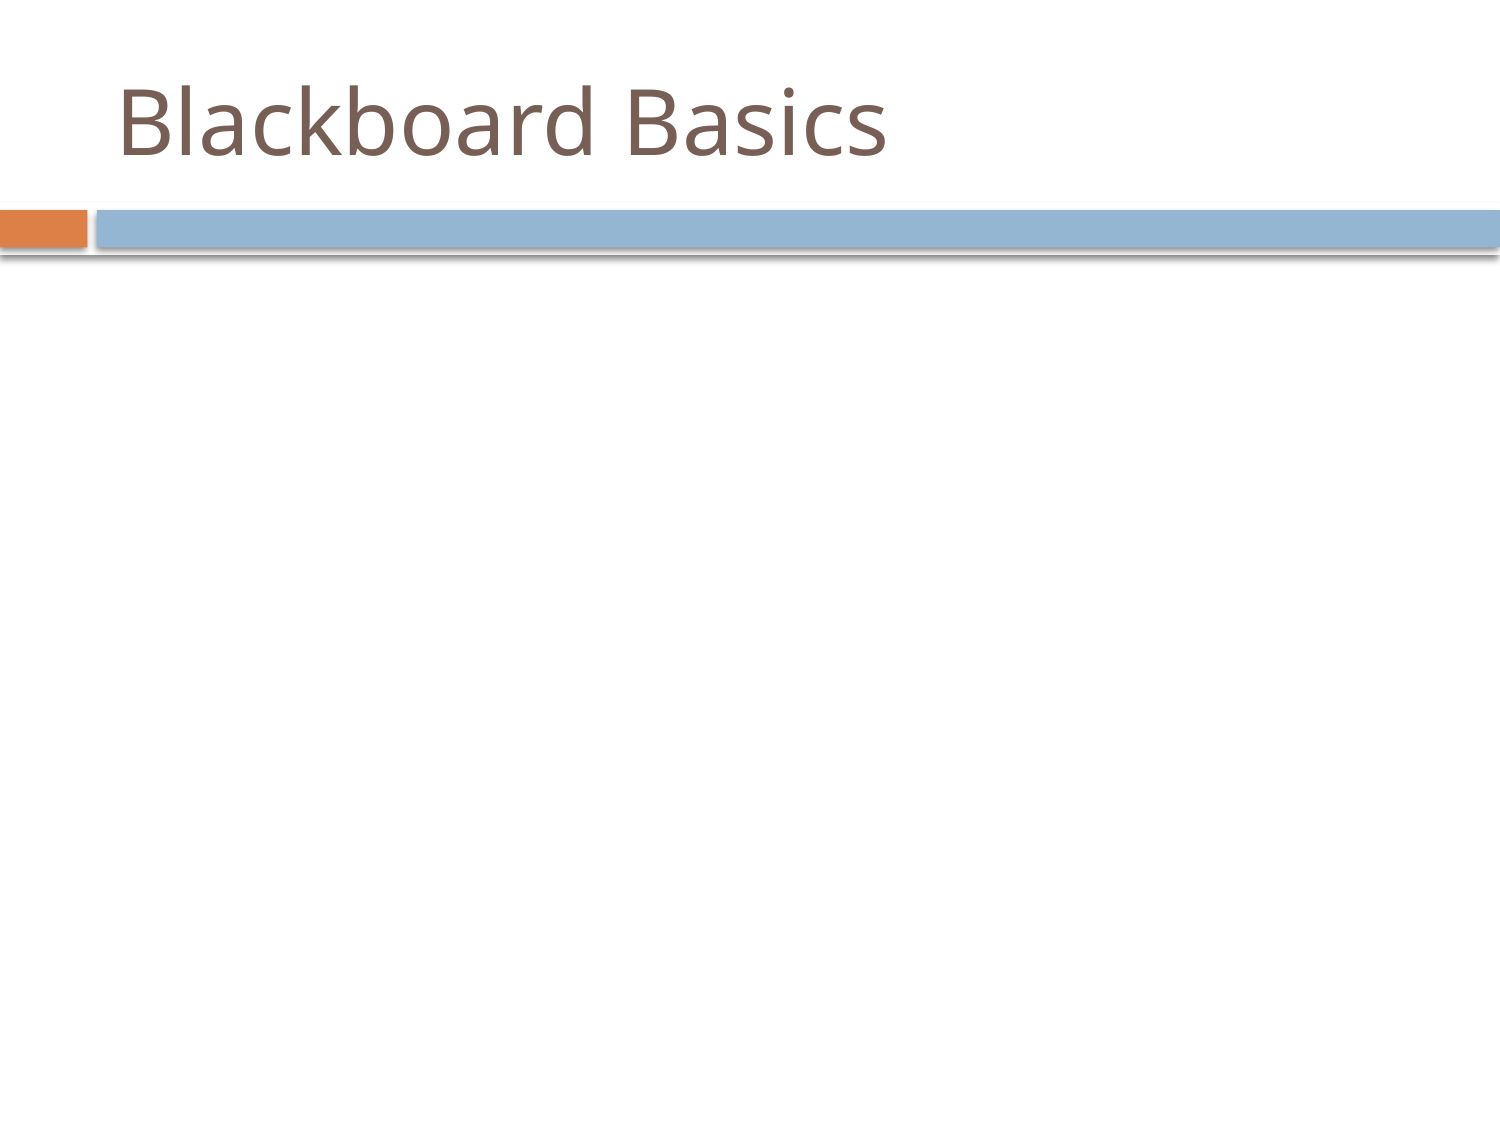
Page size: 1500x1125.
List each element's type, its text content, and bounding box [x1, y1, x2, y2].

title Blackboard Basics [100, 37, 1438, 200]
